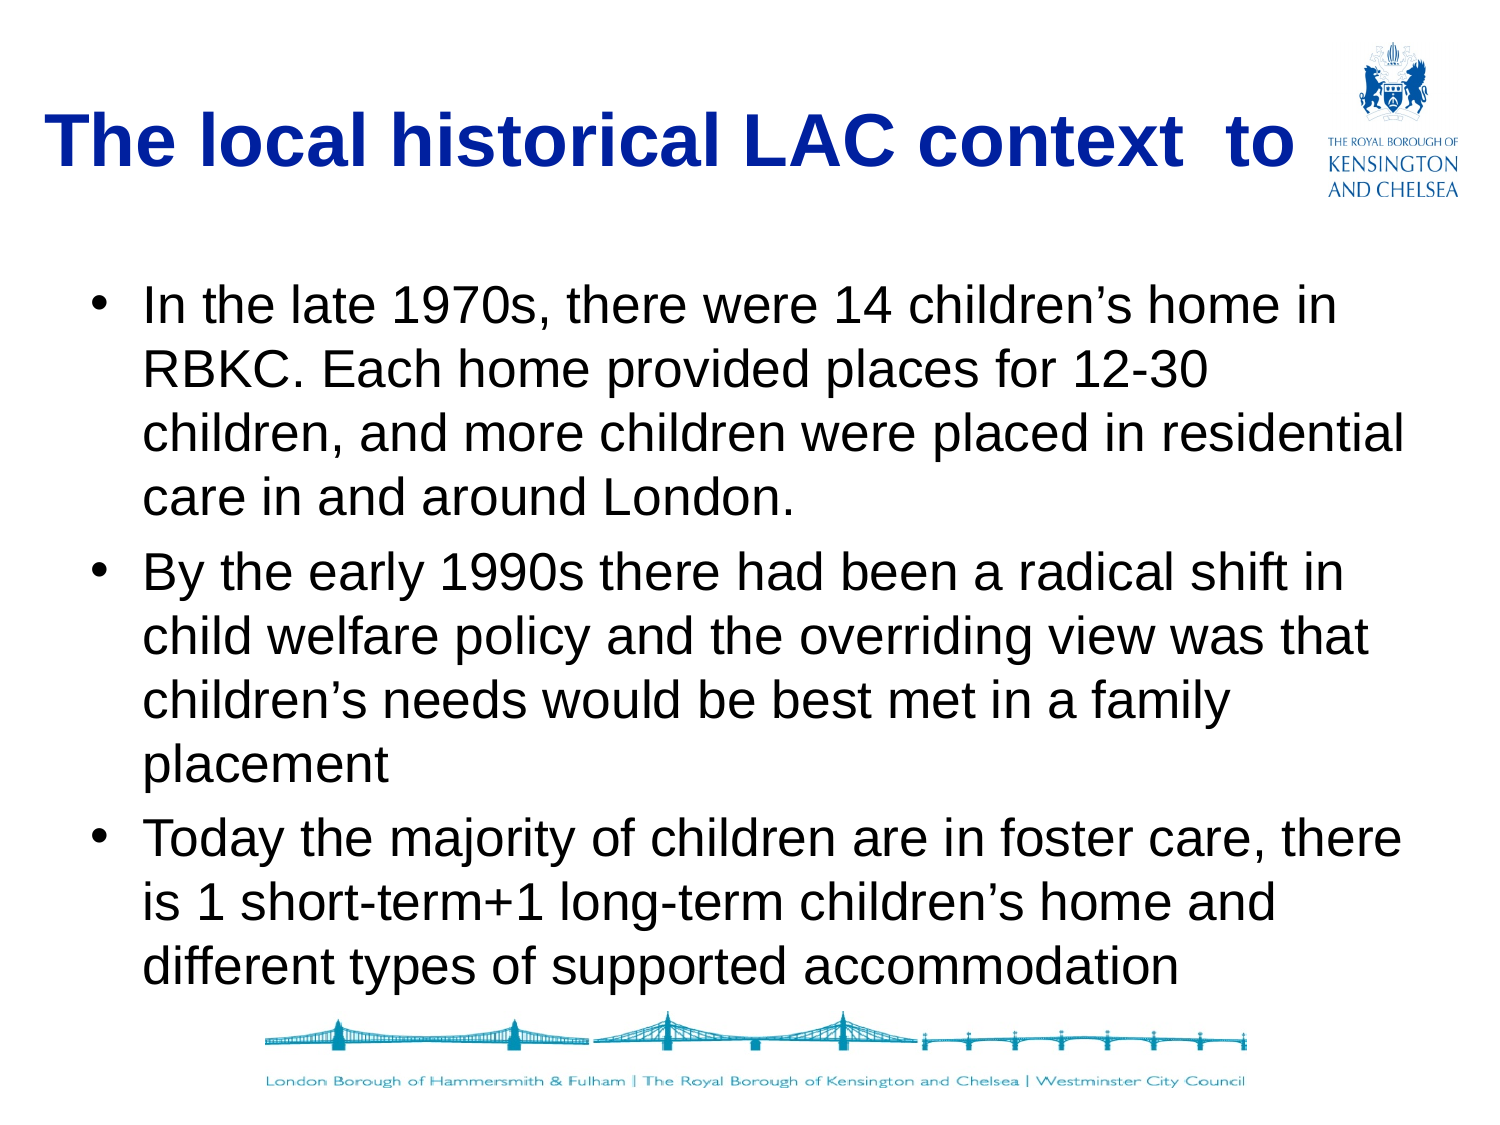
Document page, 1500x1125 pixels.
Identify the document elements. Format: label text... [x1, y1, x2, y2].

title The local historical LAC context to [29, 42, 1425, 231]
picture [1328, 42, 1458, 197]
picture [265, 1011, 1247, 1089]
list In the late 1970s, there were 14 children’s home in RBKC. Each home provided places for 12-30 children, and more children were placed in residential care in and around London. By the early 1990s there had been a radical shift in child welfare policy and the overriding view was that children’s needs would be best met in a family placement Today the majority of children are in foster care, there is 1 short-term+1 long-term children’s home and different types of supported accommodation [75, 262, 1425, 1005]
